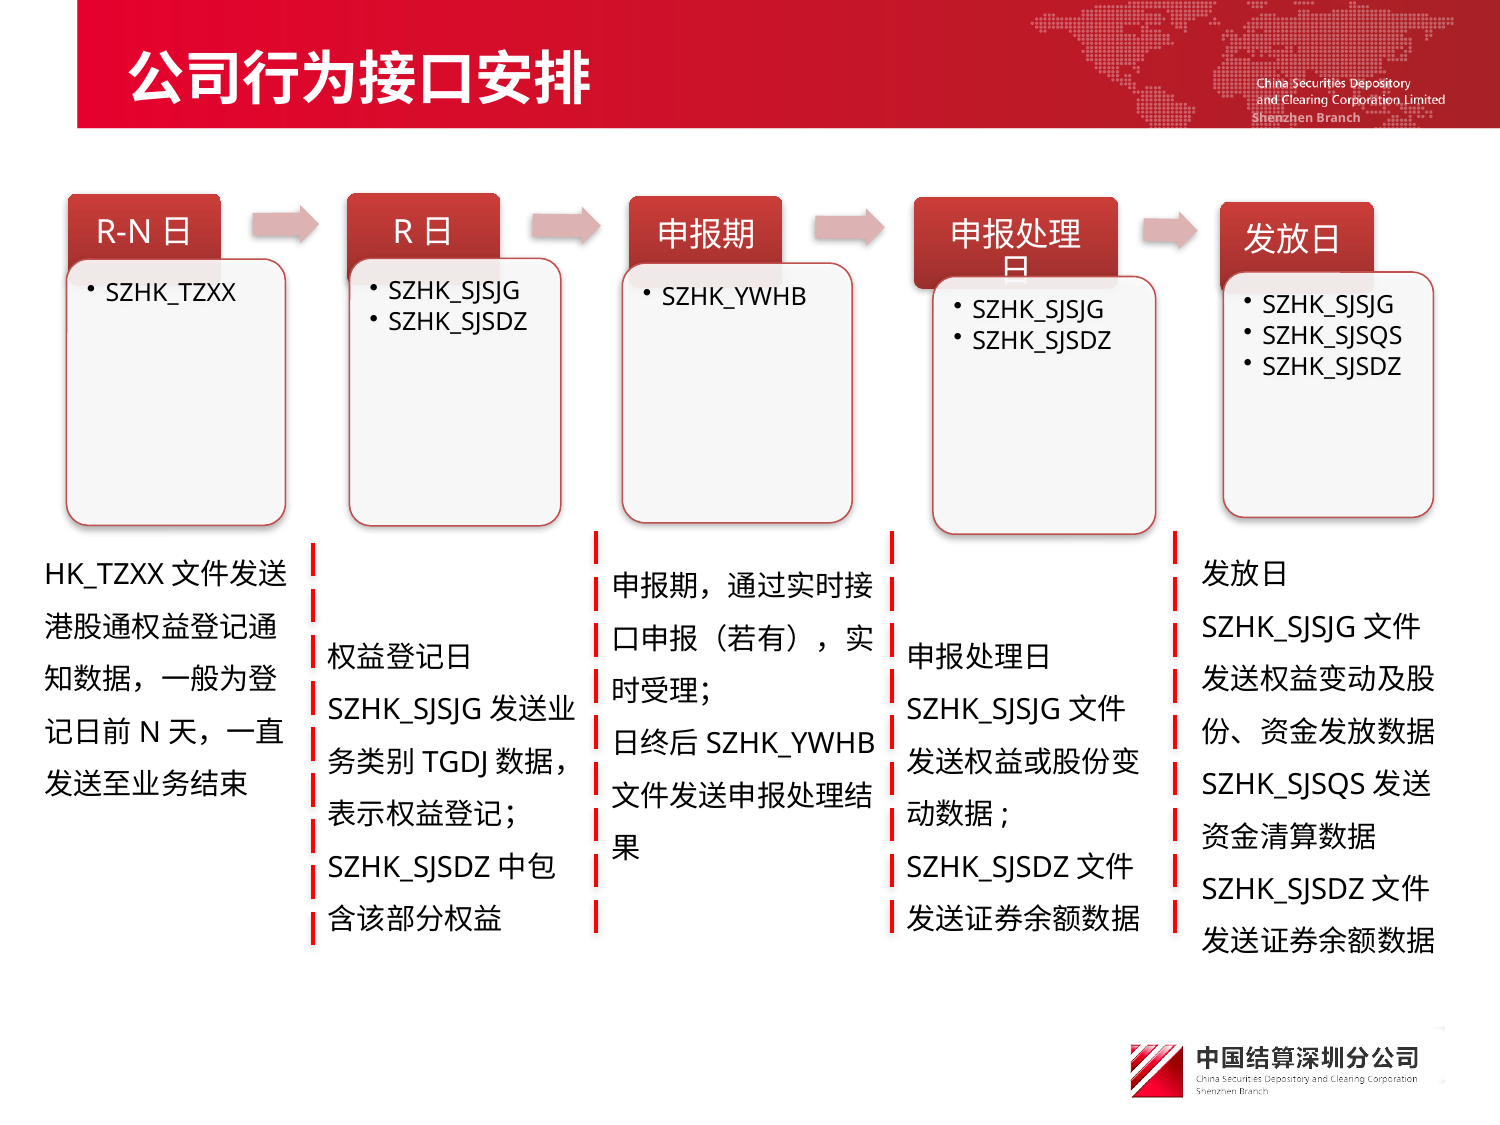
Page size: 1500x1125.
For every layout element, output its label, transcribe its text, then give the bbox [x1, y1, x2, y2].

text_box HK_TZXX文件发送港股通权益登记通知数据，一般为登记日前N天，一直发送至业务结束 [29, 530, 307, 808]
text_box 发放日 SZHK_SJSJG文件发送权益变动及股份、资金发放数据 SZHK_SJSQS发送资金清算数据 SZHK_SJSDZ文件发送证券余额数据 [1186, 530, 1459, 1018]
text_box 申报处理日 SZHK_SJSJG文件发送权益或股份变动数据; SZHK_SJSDZ文件发送证券余额数据 [891, 613, 1164, 943]
text_box 权益登记日SZHK_SJSJG发送业务类别TGDJ数据，表示权益登记；SZHK_SJSDZ中包含该部分权益 [318, 613, 597, 943]
text_box 申报期，通过实时接口申报（若有），实时受理； 日终后SZHK_YWHB文件发送申报处理结果 [601, 598, 886, 872]
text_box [64, 129, 1436, 591]
title 公司行为接口安排 [110, 31, 1495, 119]
picture [0, 0, 1500, 1125]
